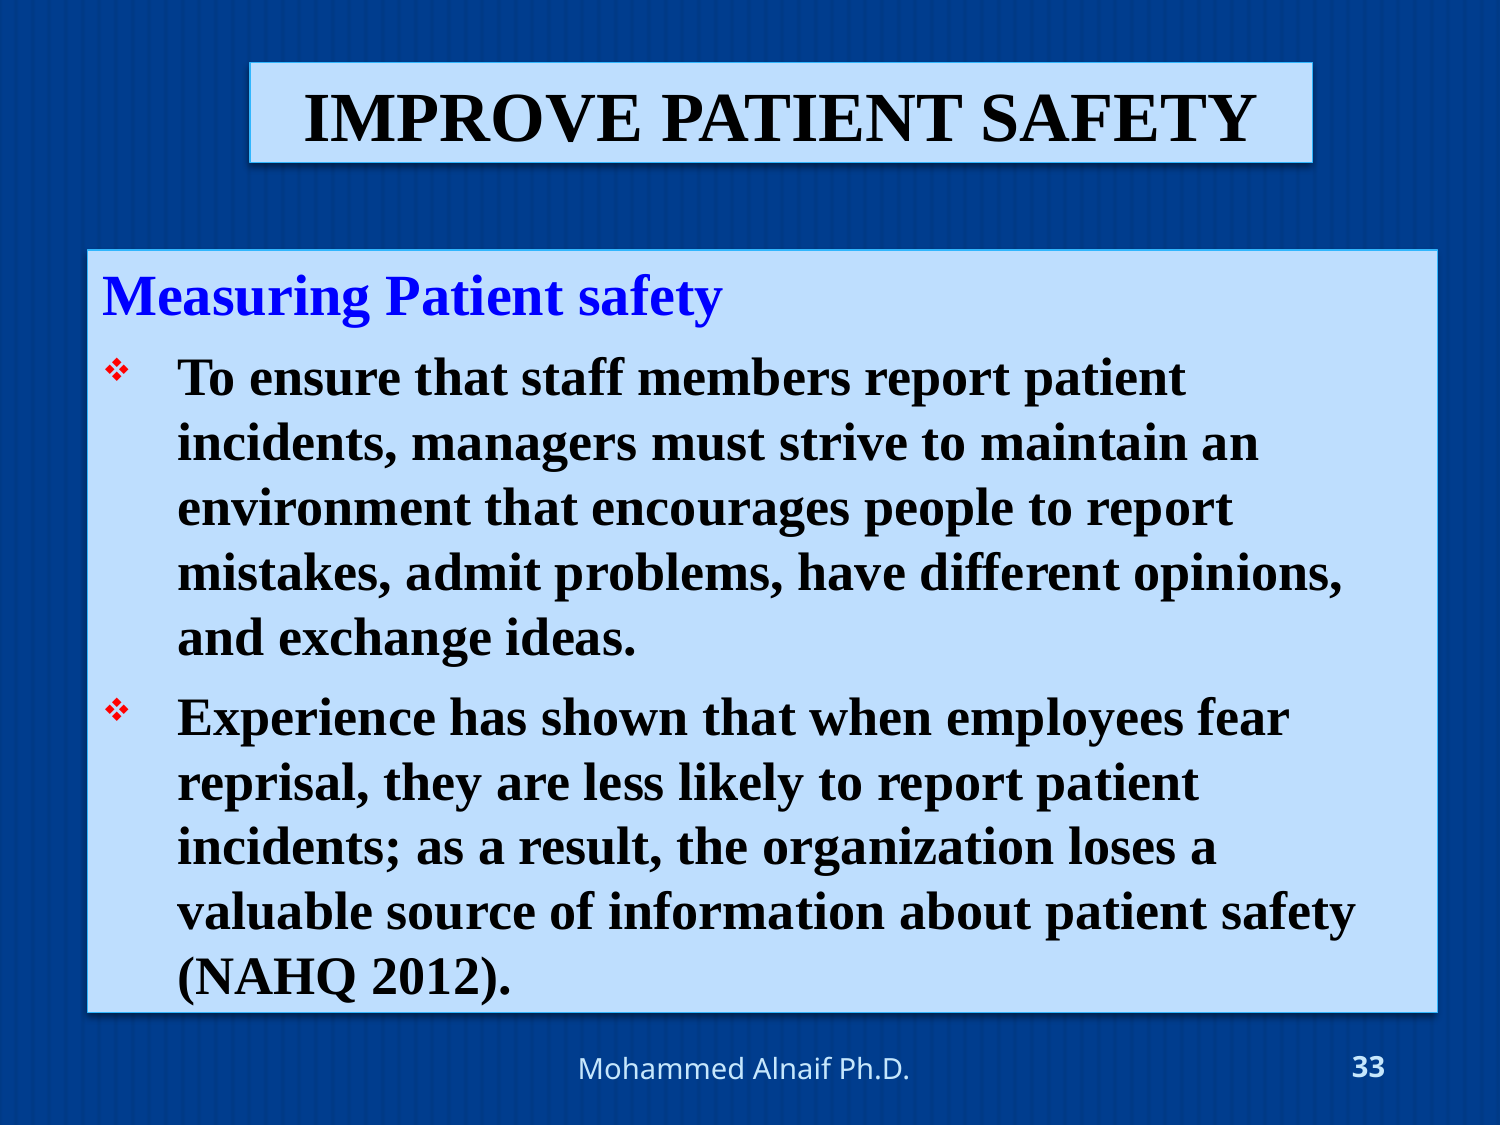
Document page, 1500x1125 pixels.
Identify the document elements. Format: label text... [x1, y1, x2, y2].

slide_number 33 [1299, 1037, 1438, 1100]
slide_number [12, 995, 350, 1108]
footer Mohammed Alnaif Ph.D. [525, 1037, 925, 1098]
subtitle Measuring Patient safety To ensure that staff members report patient incidents, managers must strive to maintain an environment that encourages people to report mistakes, admit problems, have different opinions, and exchange ideas. Experience has shown that when employees fear reprisal, they are less likely to report patient incidents; as a result, the organization loses a valuable source of information about patient safety (NAHQ 2012). [87, 249, 1438, 1013]
title improve patient safety [249, 62, 1313, 163]
